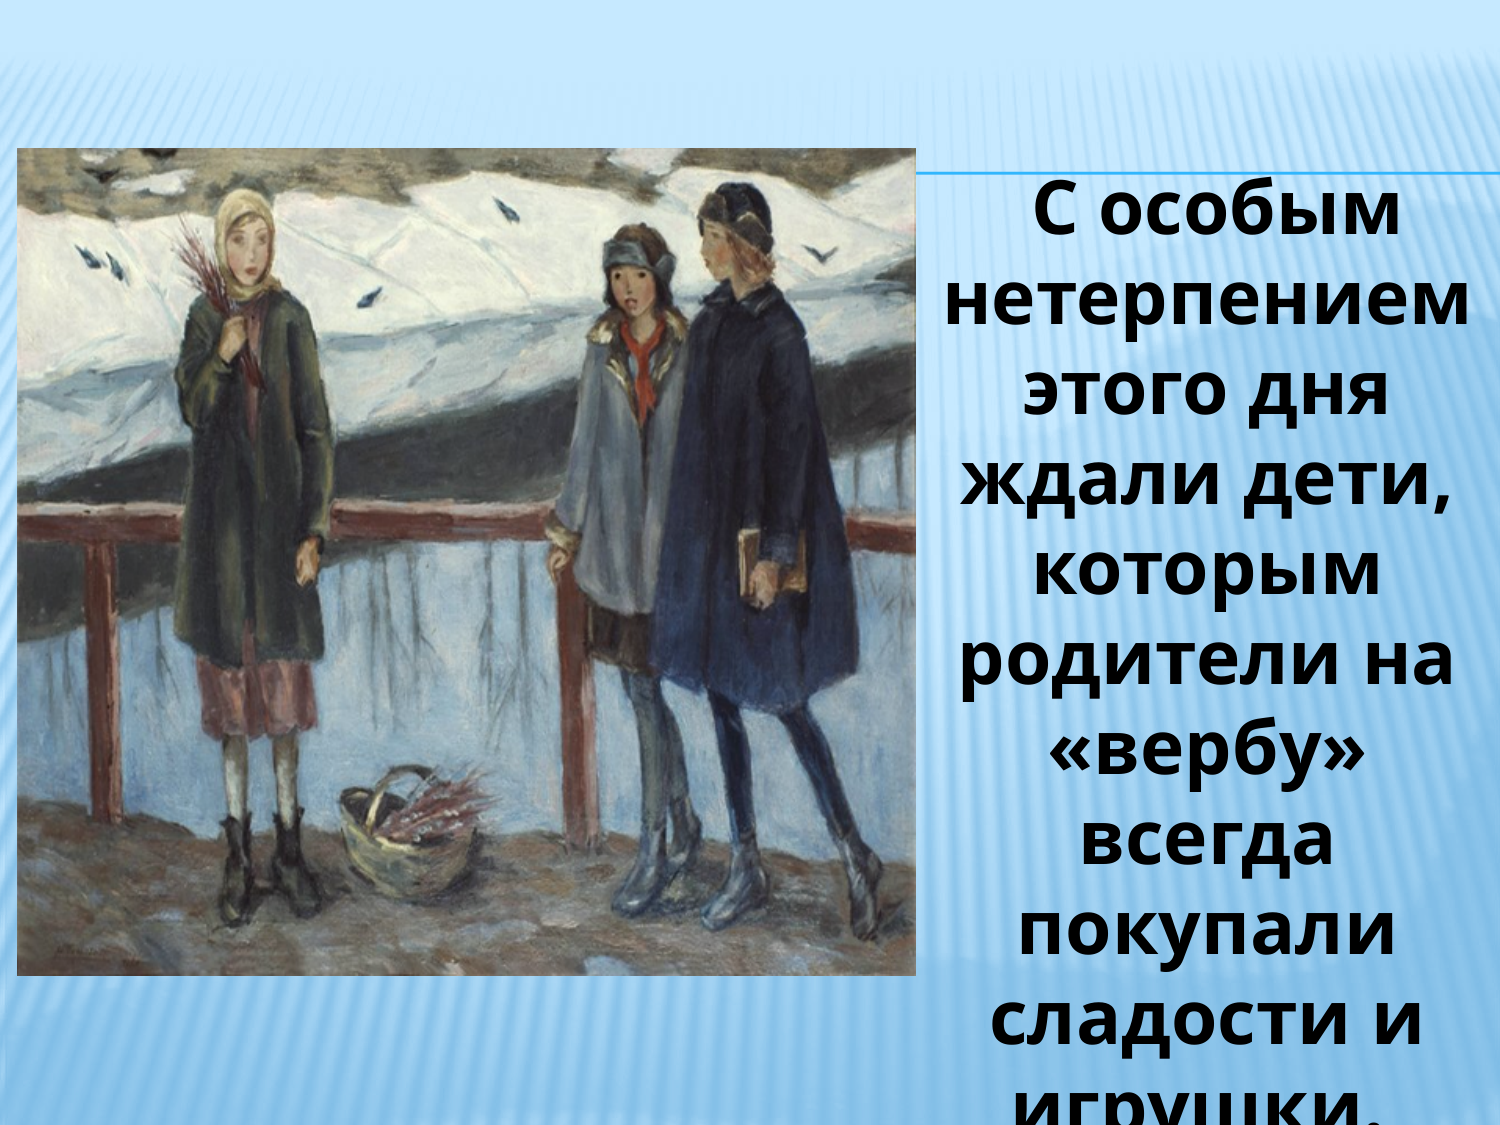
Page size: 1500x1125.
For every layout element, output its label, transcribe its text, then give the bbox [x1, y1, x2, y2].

picture [17, 148, 916, 977]
text_box С особым нетерпением этого дня ждали дети, которым родители на «вербу» всегда покупали сладости и игрушки. [915, 151, 1500, 1125]
